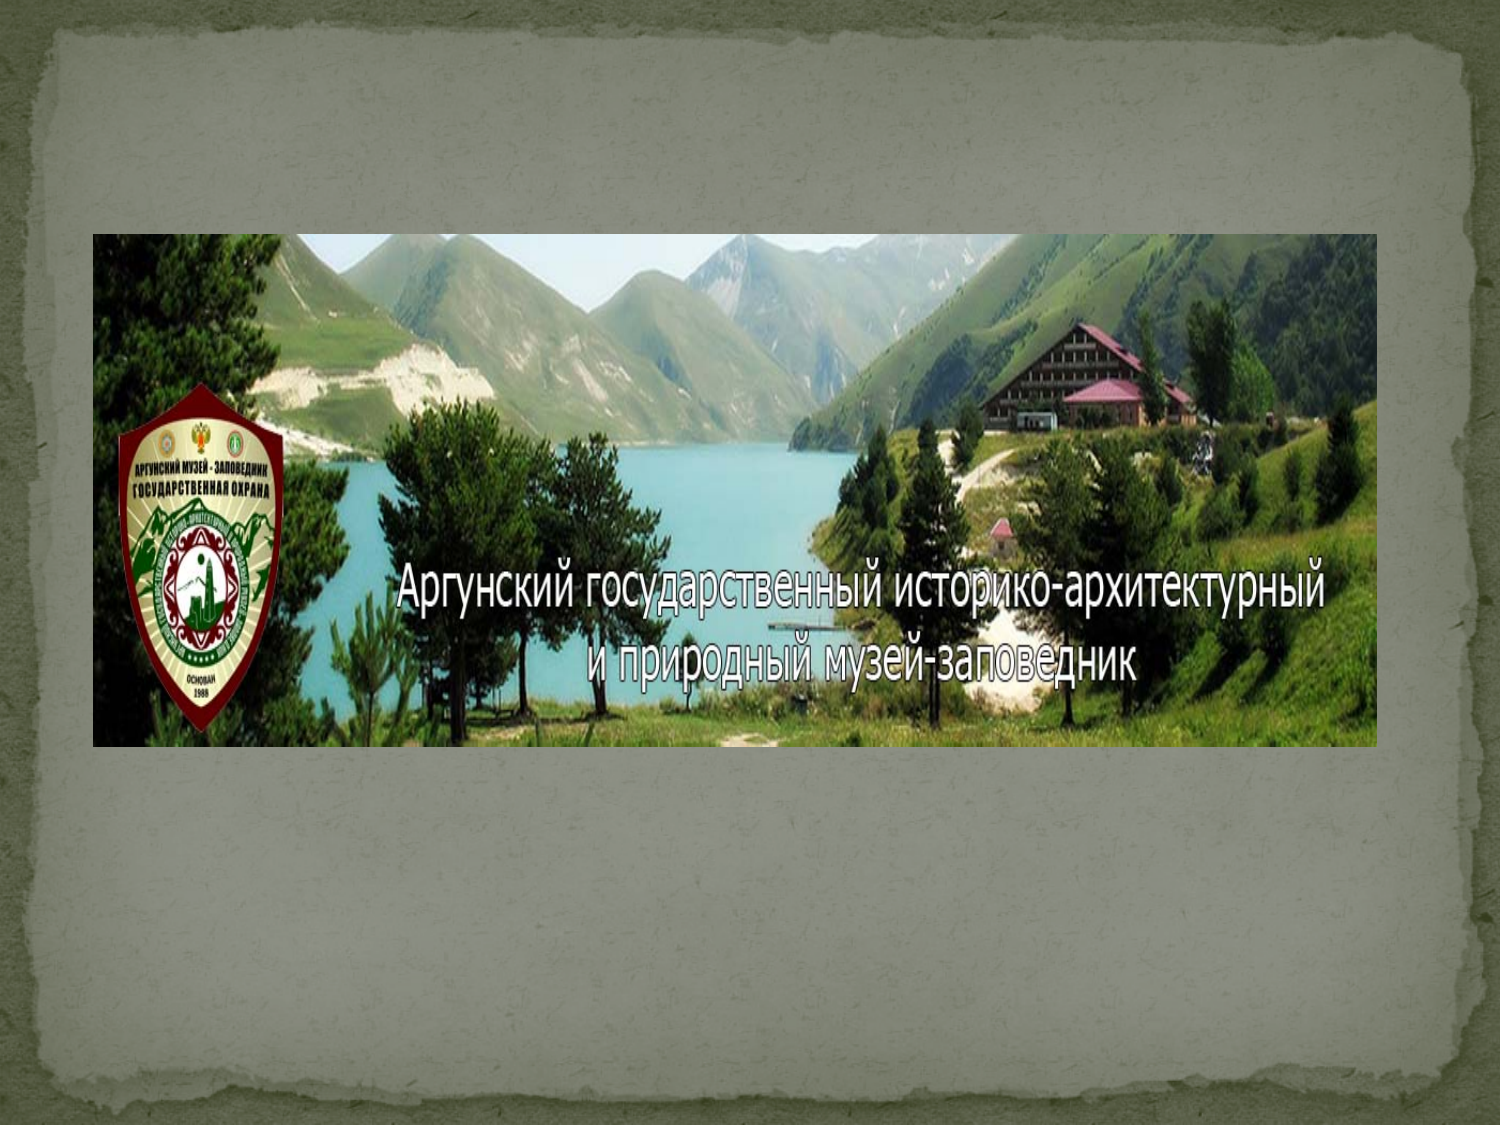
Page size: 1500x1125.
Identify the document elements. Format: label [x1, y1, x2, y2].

list [94, 235, 1376, 747]
